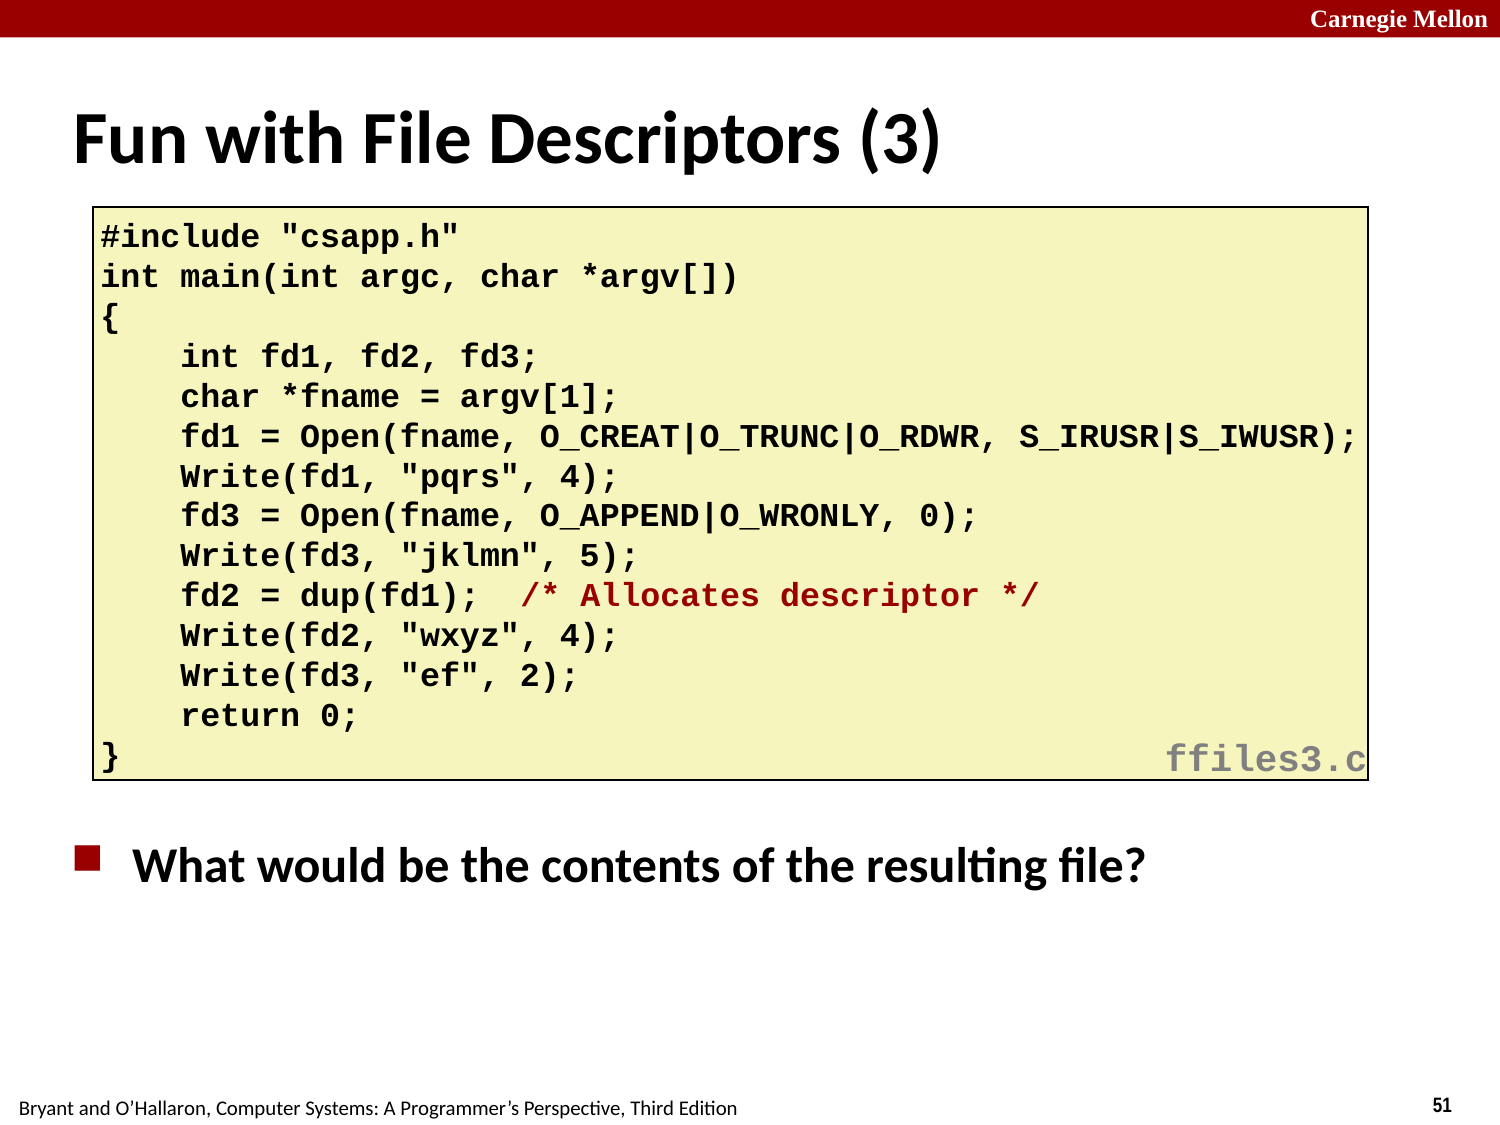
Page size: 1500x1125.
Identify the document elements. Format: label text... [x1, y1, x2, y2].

text_box #include "csapp.h" int main(int argc, char *argv[]) { int fd1, fd2, fd3; char *fname = argv[1]; fd1 = Open(fname, O_CREAT|O_TRUNC|O_RDWR, S_IRUSR|S_IWUSR); Write(fd1, "pqrs", 4); fd3 = Open(fname, O_APPEND|O_WRONLY, 0); Write(fd3, "jklmn", 5); fd2 = dup(fd1); /* Allocates descriptor */ Write(fd2, "wxyz", 4); Write(fd3, "ef", 2); return 0; } [92, 206, 1369, 781]
text_box ffiles3.c [1150, 726, 1383, 787]
list What would be the contents of the resulting file? [60, 824, 1424, 913]
title Fun with File Descriptors (3) [58, 71, 1305, 197]
